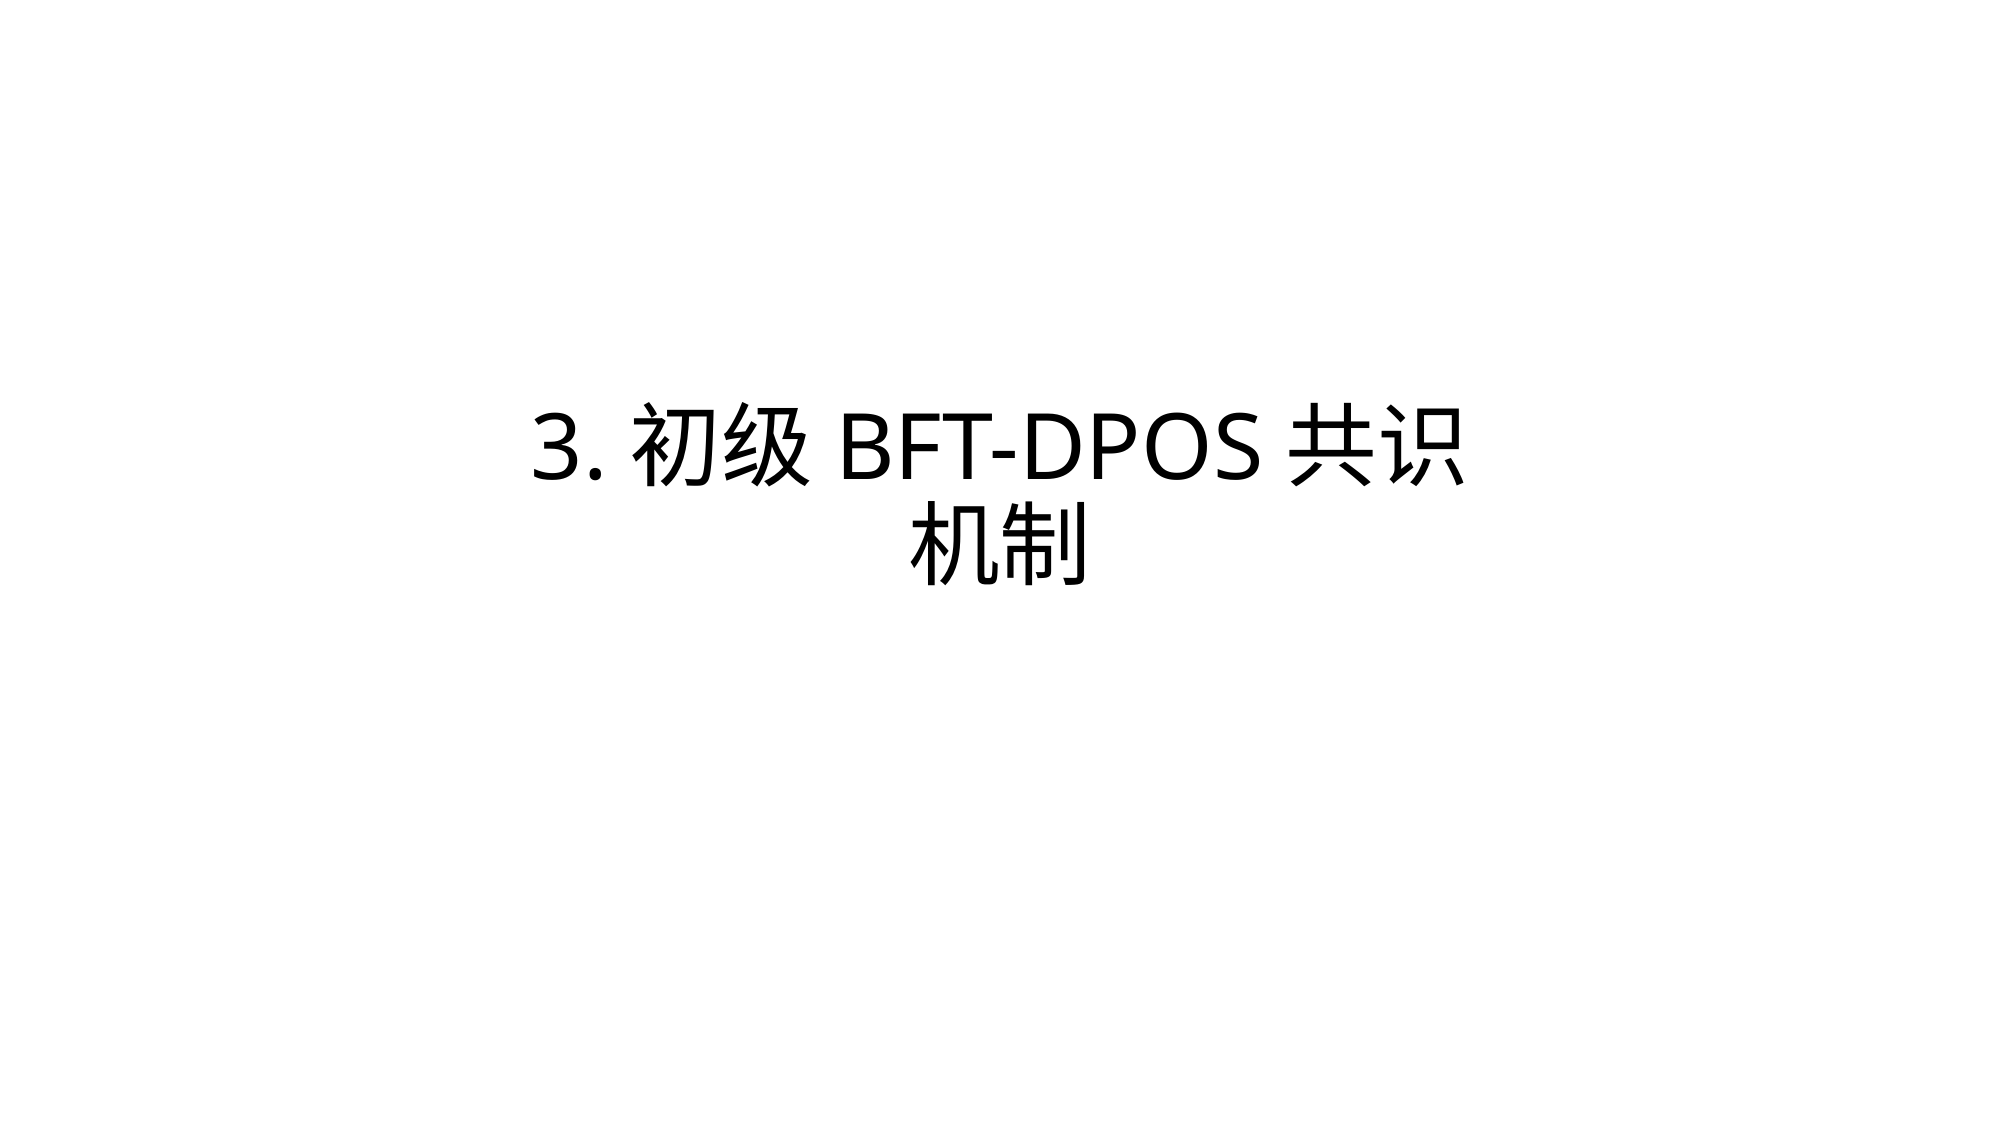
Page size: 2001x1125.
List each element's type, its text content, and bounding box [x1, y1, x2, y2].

title 3.初级BFT-DPOS共识机制 [489, 390, 1511, 608]
